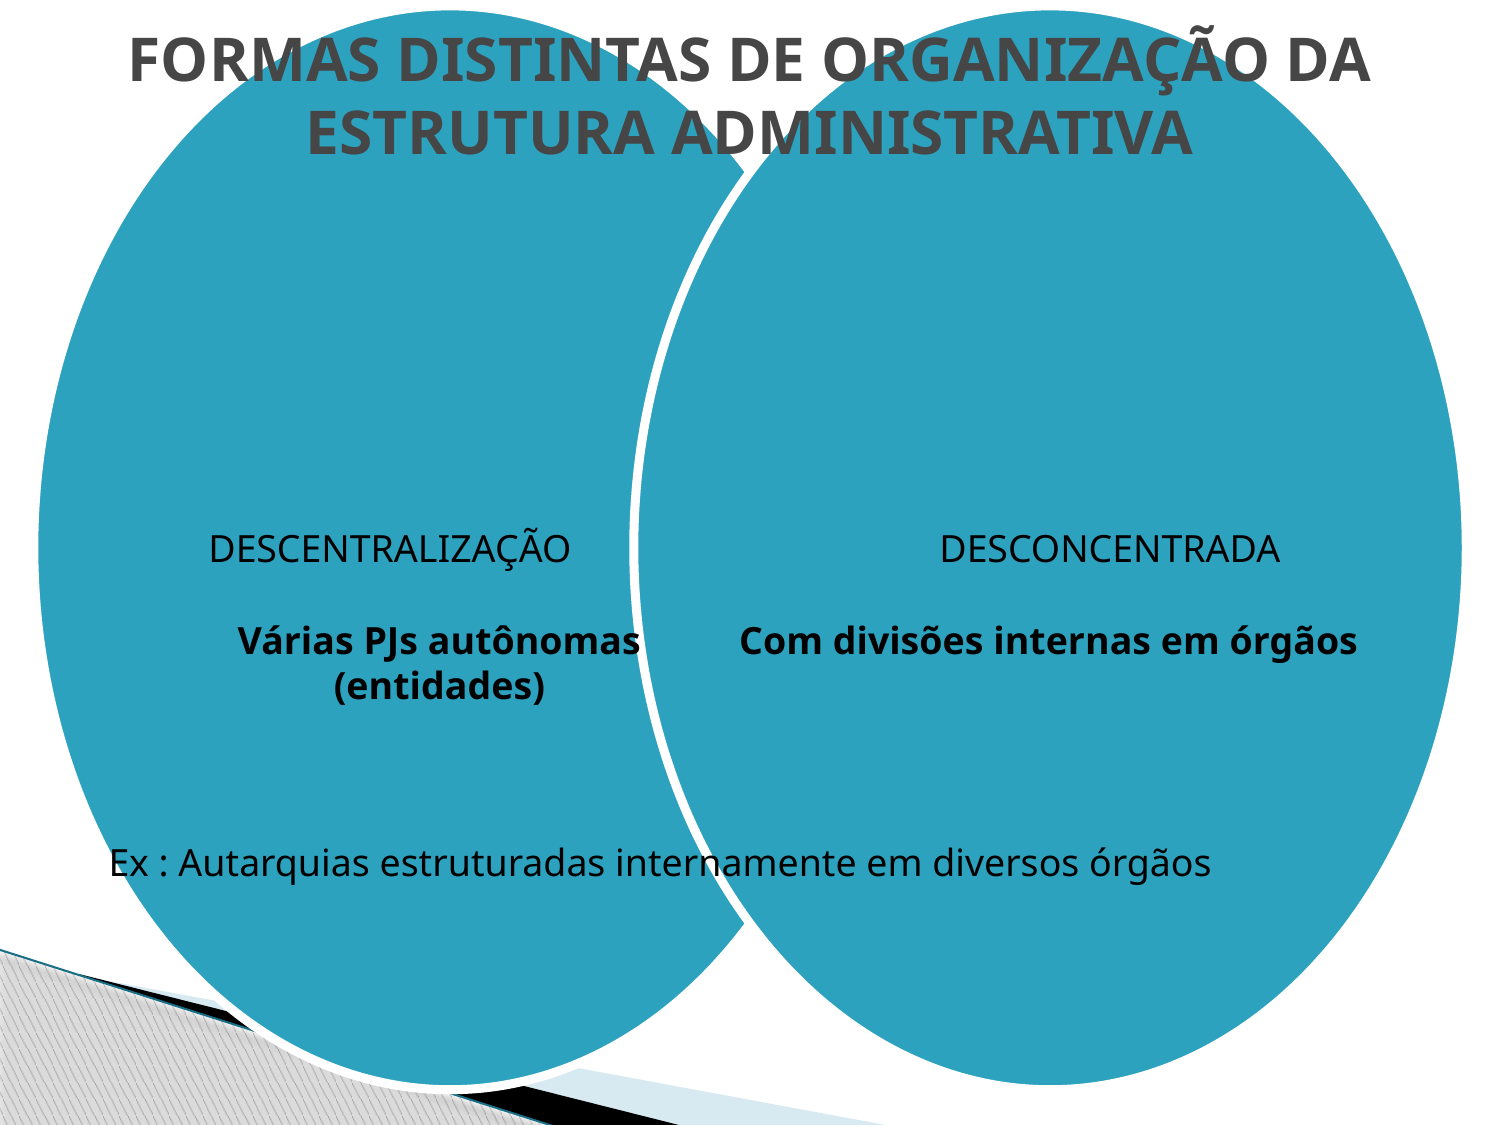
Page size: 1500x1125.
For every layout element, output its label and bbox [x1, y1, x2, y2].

list [0, 0, 1500, 1091]
